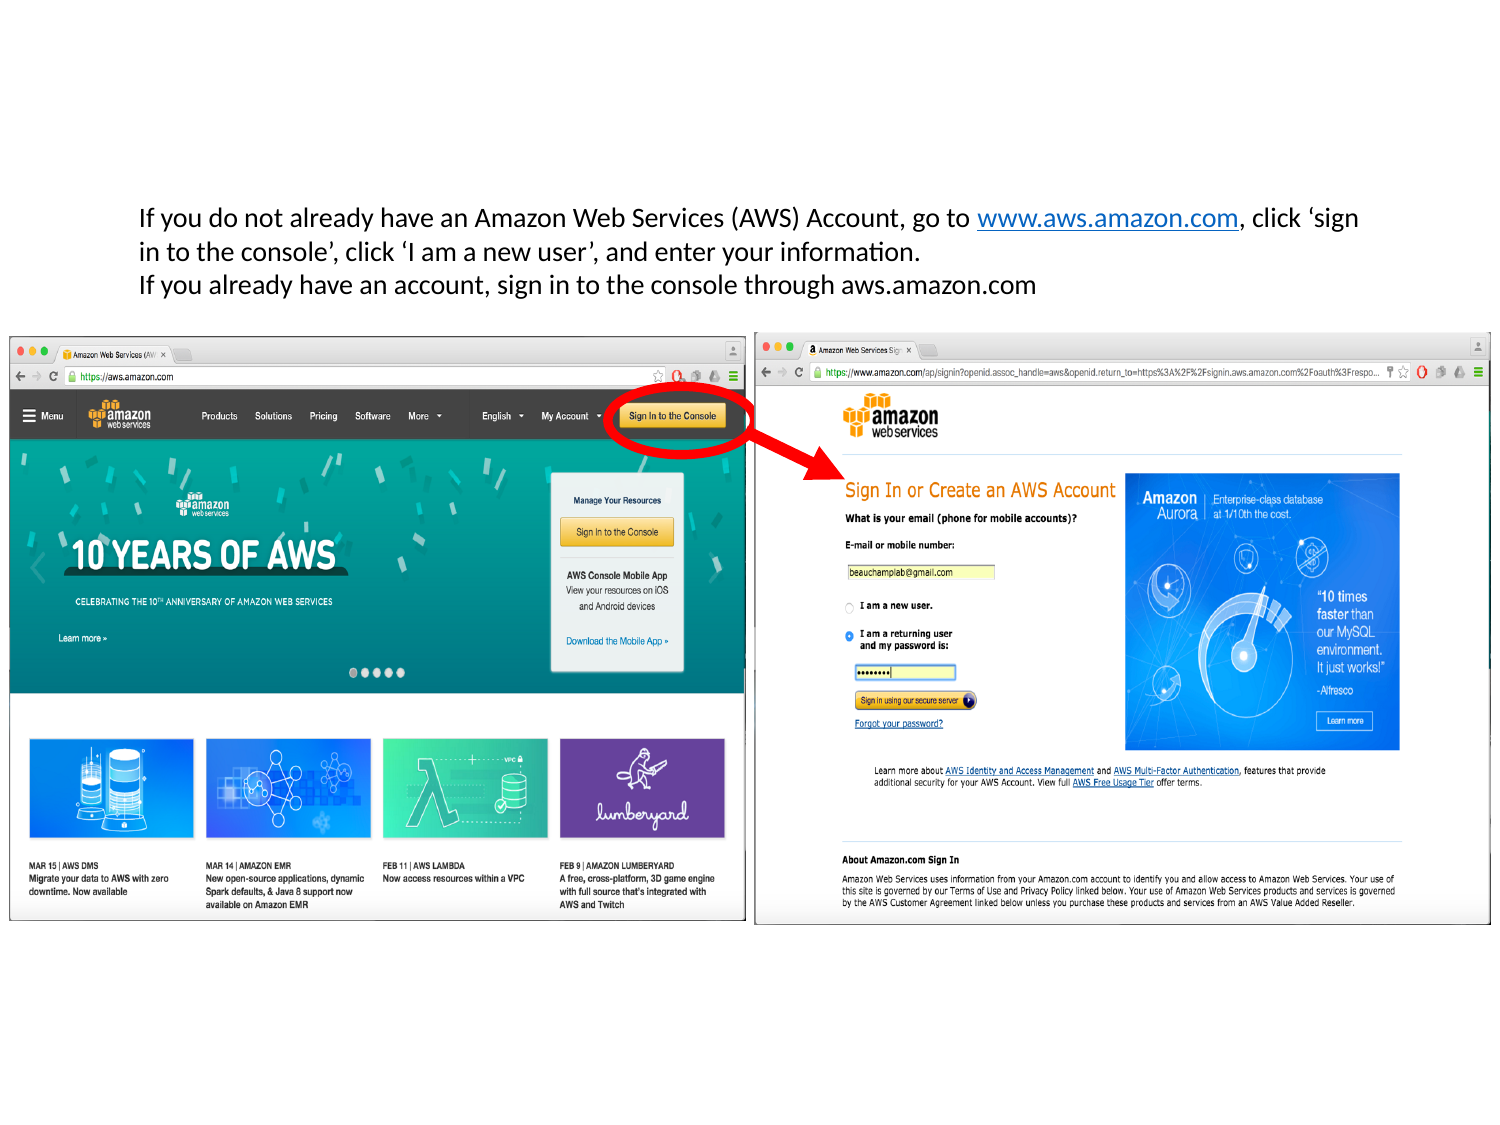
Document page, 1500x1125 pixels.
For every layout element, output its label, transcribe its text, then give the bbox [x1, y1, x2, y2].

picture [9, 336, 746, 921]
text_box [745, 431, 845, 480]
text_box If you do not already have an Amazon Web Services (AWS) Account, go to www.aws.amazon.com, click ‘sign in to the console’, click ‘I am a new user’, and enter your information. If you already have an account, sign in to the console through aws.amazon.com [124, 192, 1397, 309]
picture [754, 332, 1491, 925]
text_box [746, 403, 754, 428]
